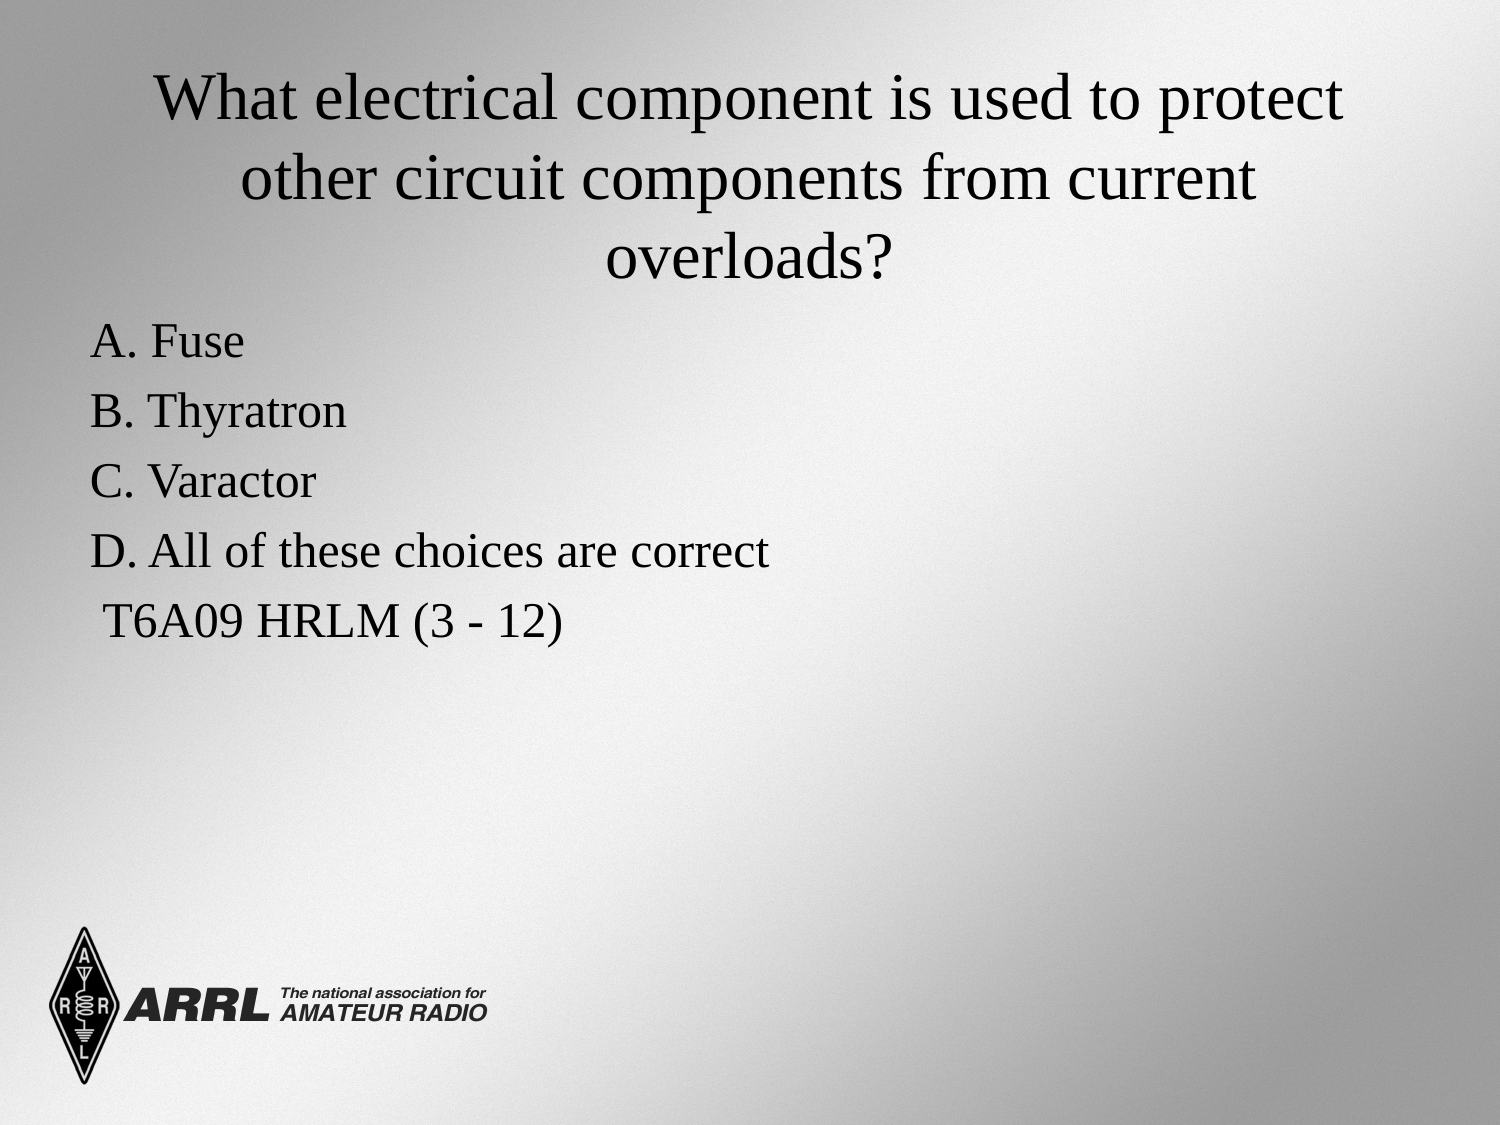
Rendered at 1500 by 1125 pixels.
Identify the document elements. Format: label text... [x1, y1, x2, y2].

list A. Fuse B. Thyratron C. Varactor D. All of these choices are correct T6A09 HRLM (3 - 12) [75, 299, 1425, 1005]
picture [0, 0, 1500, 1125]
title What electrical component is used to protect other circuit components from current overloads? [75, 45, 1425, 233]
